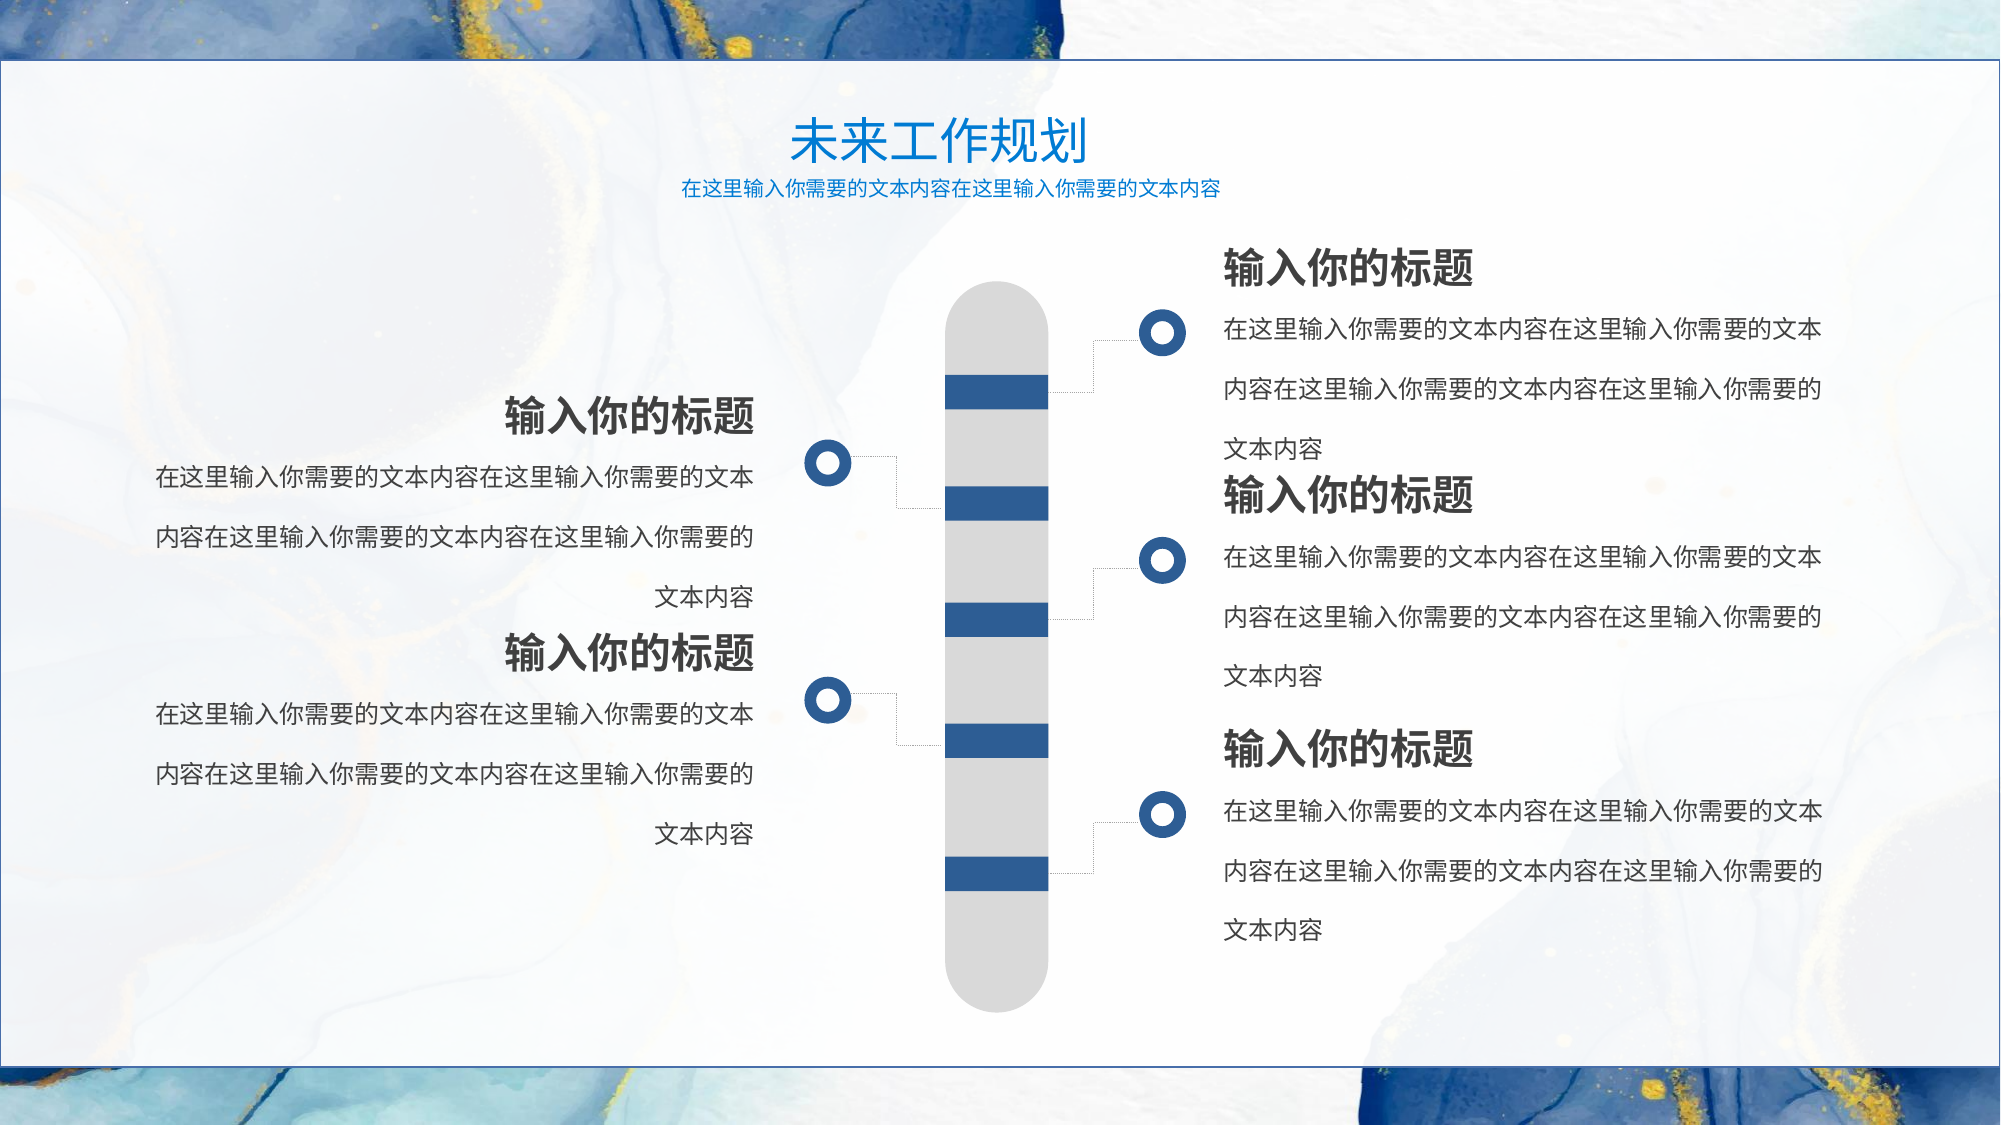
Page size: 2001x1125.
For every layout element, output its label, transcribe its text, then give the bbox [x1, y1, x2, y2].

text_box [944, 850, 1050, 1014]
text_box 在这里输入你需要的文本内容在这里输入你需要的文本内容 [623, 167, 1280, 208]
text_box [945, 461, 1849, 692]
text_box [945, 715, 1849, 946]
text_box 未来工作规划 [774, 101, 1128, 167]
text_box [945, 233, 1849, 461]
text_box [0, 59, 2000, 1068]
picture [0, 0, 2001, 1125]
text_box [129, 382, 1049, 613]
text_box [129, 619, 1049, 850]
